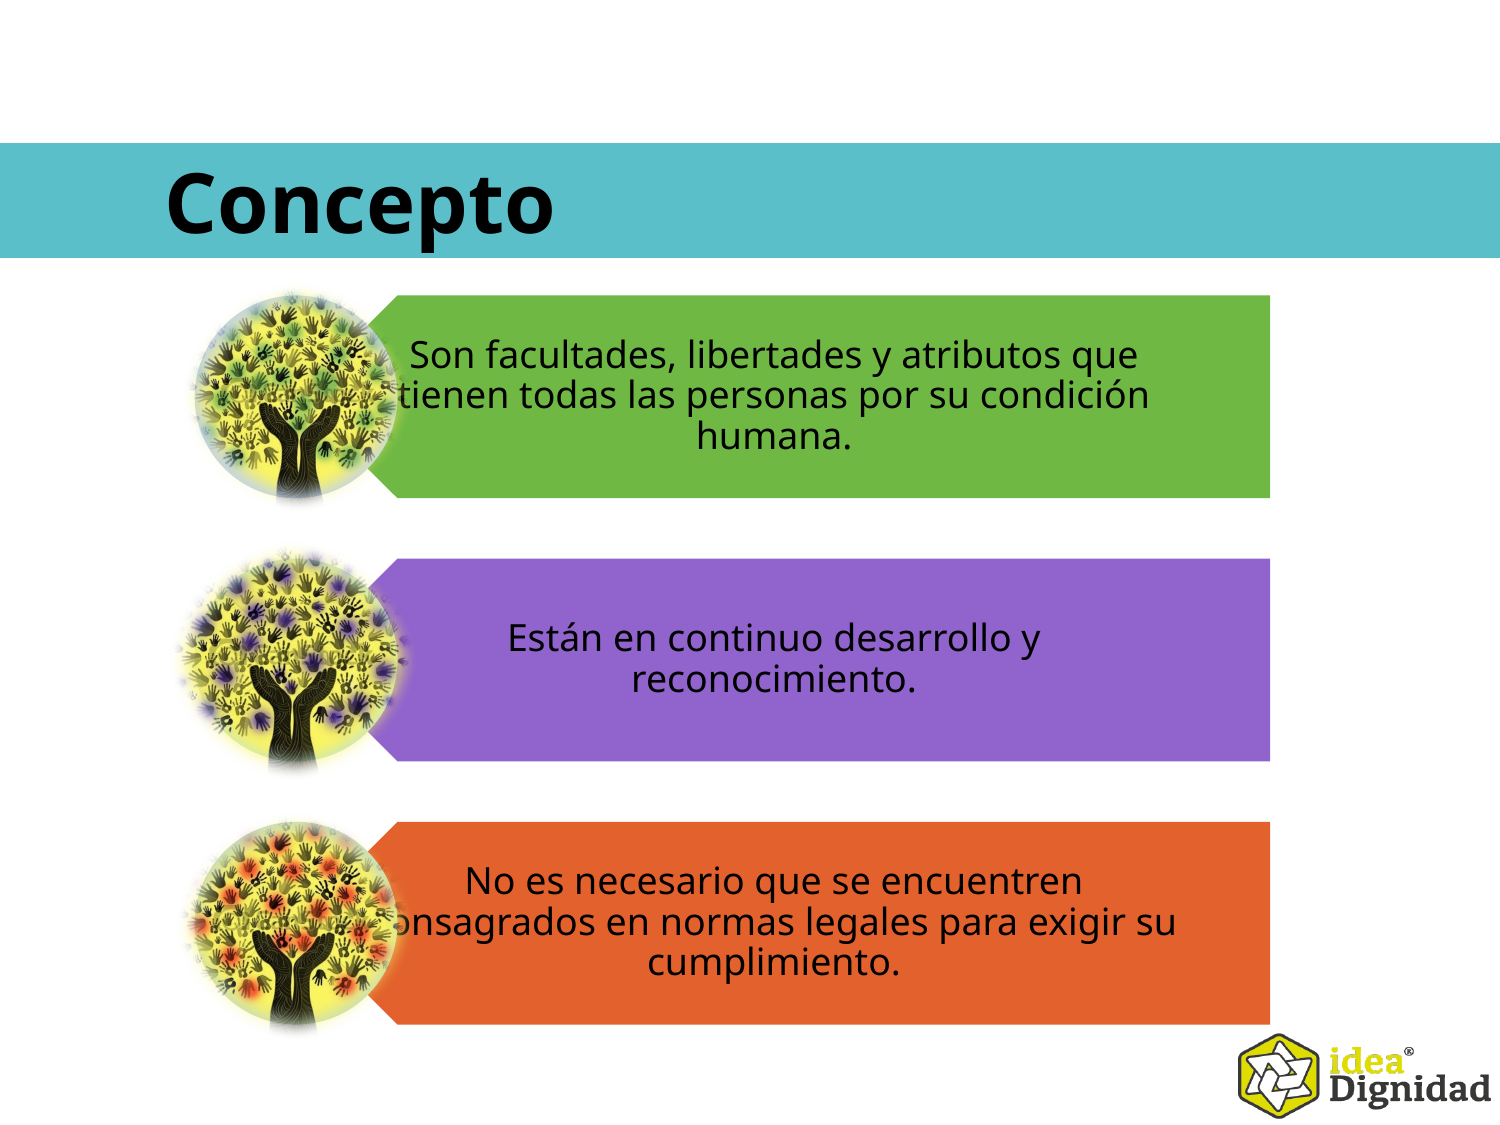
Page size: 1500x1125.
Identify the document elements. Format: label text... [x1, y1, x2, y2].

picture [1232, 1030, 1496, 1122]
text_box Concepto [0, 143, 1500, 258]
picture [166, 539, 422, 783]
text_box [0, 295, 1465, 1025]
picture [179, 279, 418, 515]
picture [173, 809, 419, 1043]
